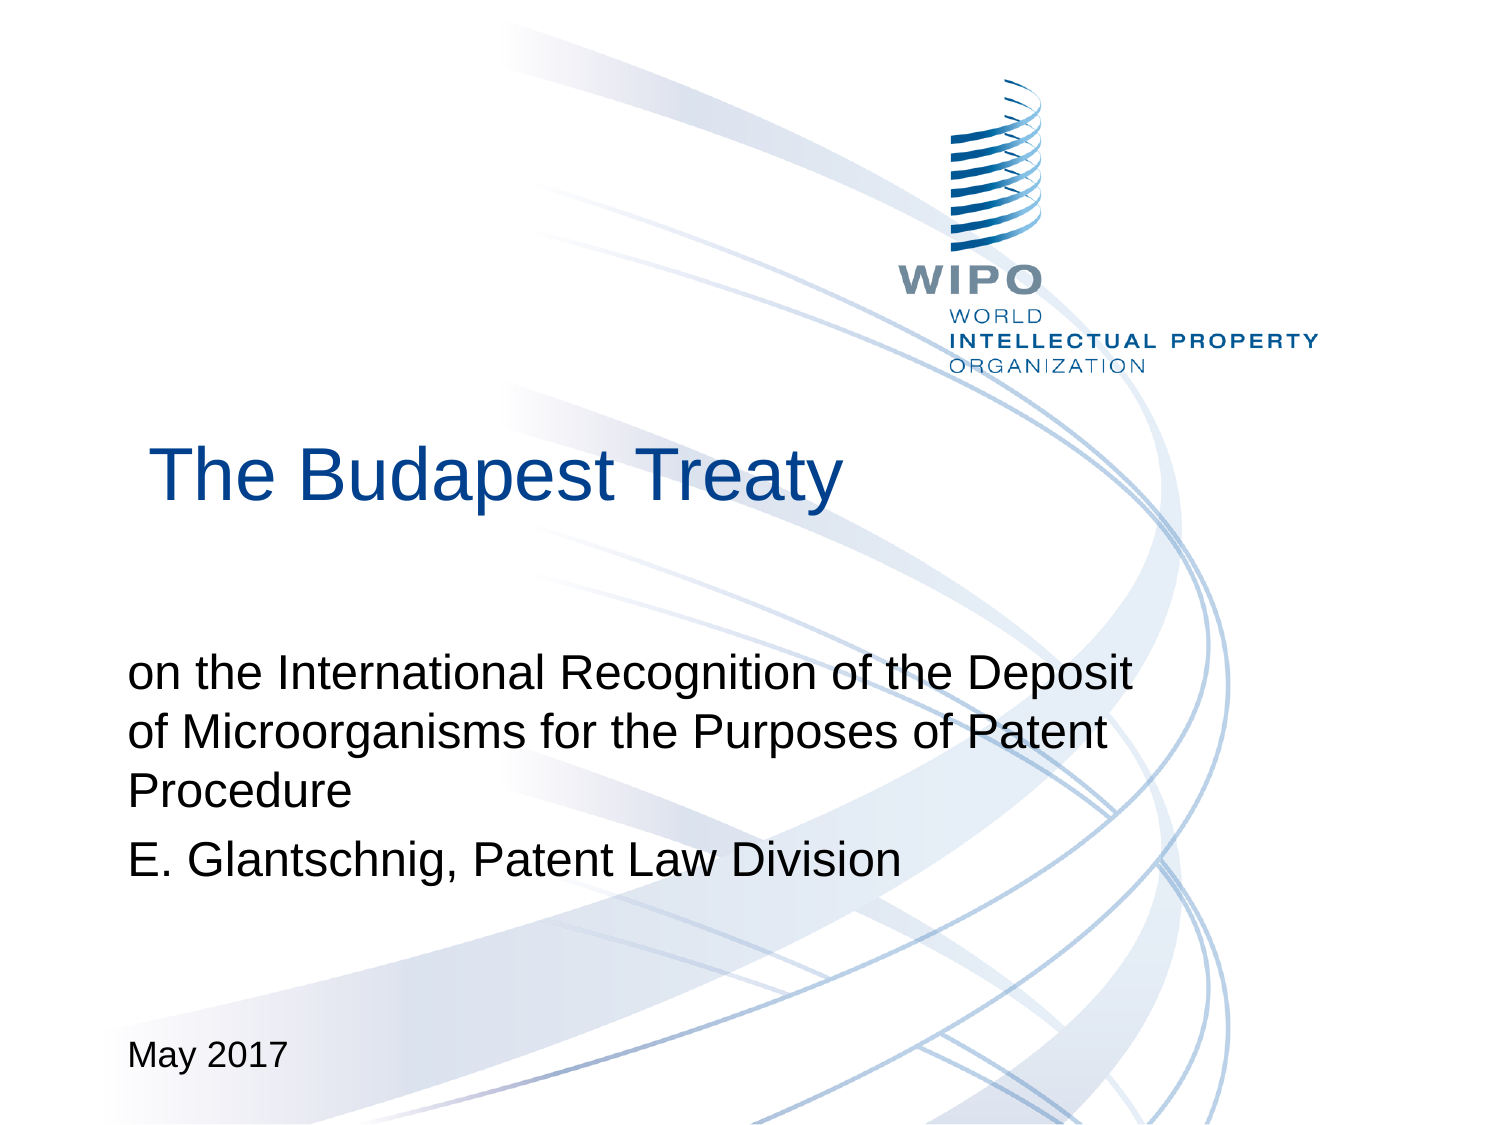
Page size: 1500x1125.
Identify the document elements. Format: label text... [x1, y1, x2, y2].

picture [0, 0, 1500, 1125]
title The Budapest Treaty [112, 349, 1388, 591]
subtitle on the International Recognition of the Deposit of Microorganisms for the Purposes of Patent Procedure E. Glantschnig, Patent Law Division May 2017 [112, 633, 1163, 1083]
